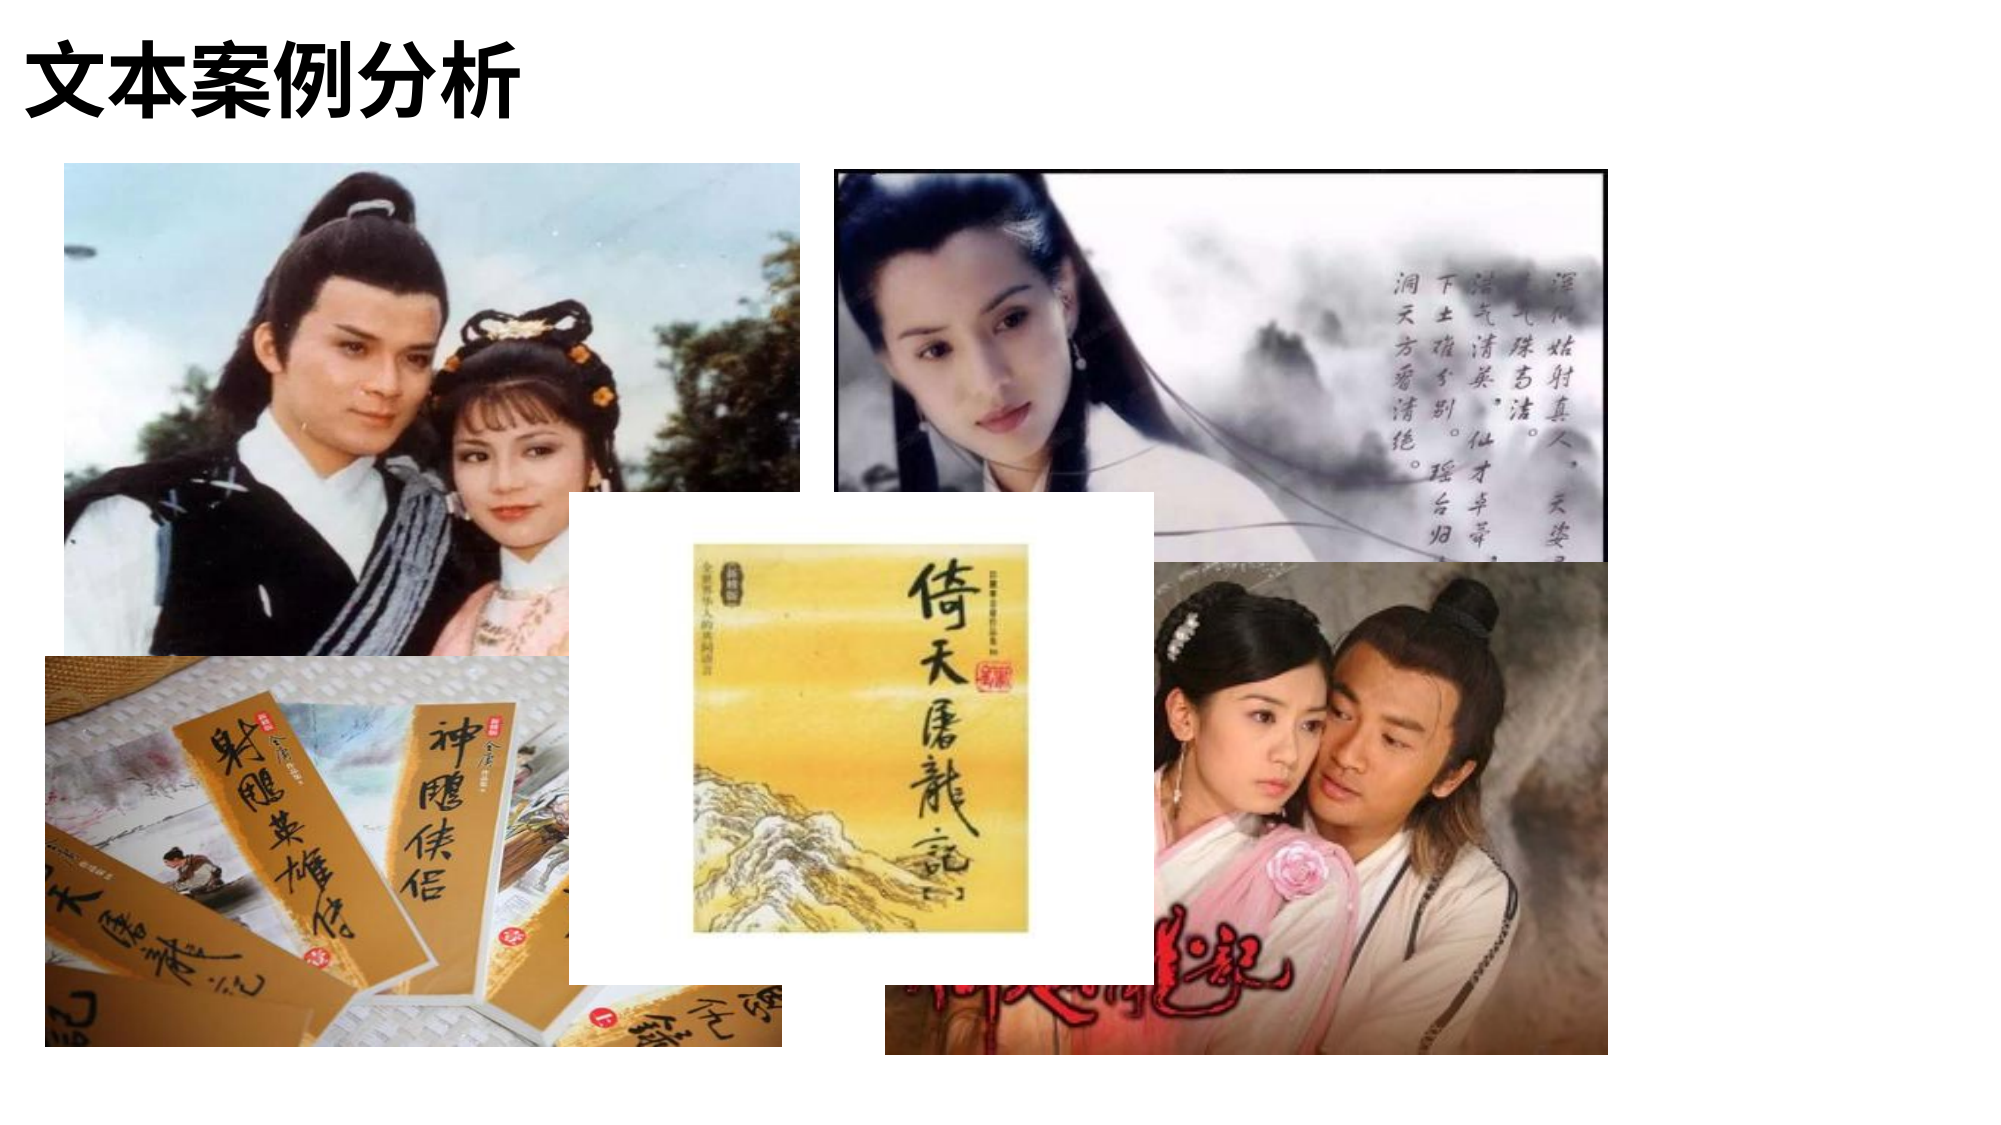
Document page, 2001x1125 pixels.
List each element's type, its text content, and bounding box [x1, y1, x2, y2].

picture [45, 163, 1608, 1055]
text_box 文本案例分析 [8, 21, 1344, 136]
